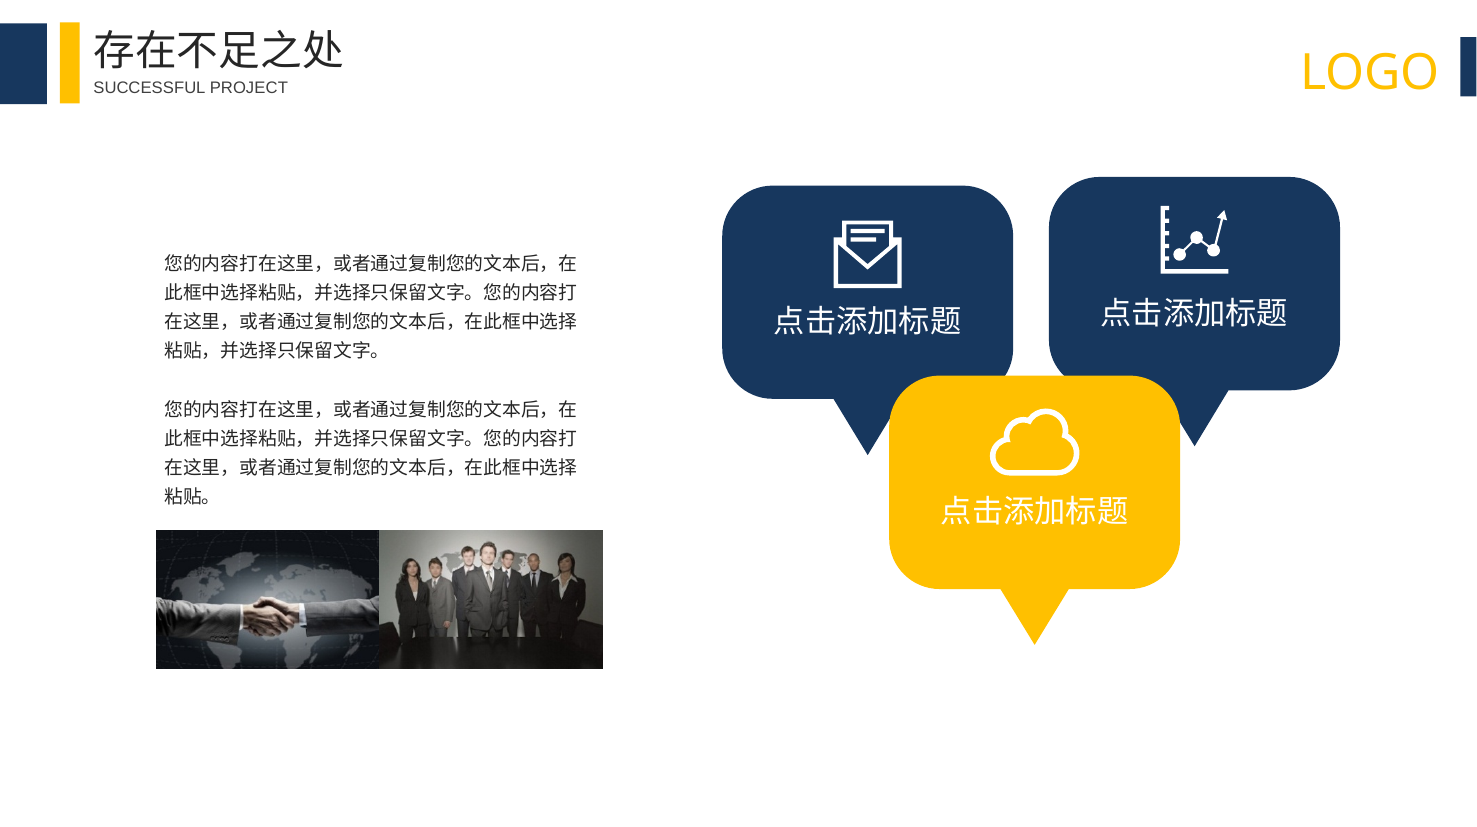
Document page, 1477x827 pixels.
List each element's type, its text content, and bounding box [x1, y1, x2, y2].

text_box 存在不足之处 [93, 23, 359, 74]
text_box [989, 408, 1080, 476]
text_box 您的内容打在这里，或者通过复制您的文本后，在此框中选择粘贴，并选择只保留文字。您的内容打在这里，或者通过复制您的文本后，在此框中选择粘贴，并选择只保留文字。 您的内容打在这里，或者通过复制您的文本后，在此框中选择粘贴，并选择只保留文字。您的内容打在这里，或者通过复制您的文本后，在此框中选择粘贴。 [149, 237, 610, 545]
text_box [1458, 35, 1477, 99]
text_box [1160, 205, 1229, 274]
text_box SUCCESSFUL PROJECT [93, 76, 359, 97]
text_box LOGO [1289, 33, 1477, 105]
text_box 点击添加标题 [722, 185, 1014, 456]
text_box [58, 20, 82, 105]
text_box 点击添加标题 [1048, 176, 1341, 447]
text_box [0, 21, 49, 106]
text_box [833, 220, 902, 289]
text_box 点击添加标题 [889, 375, 1181, 645]
picture [156, 530, 603, 670]
